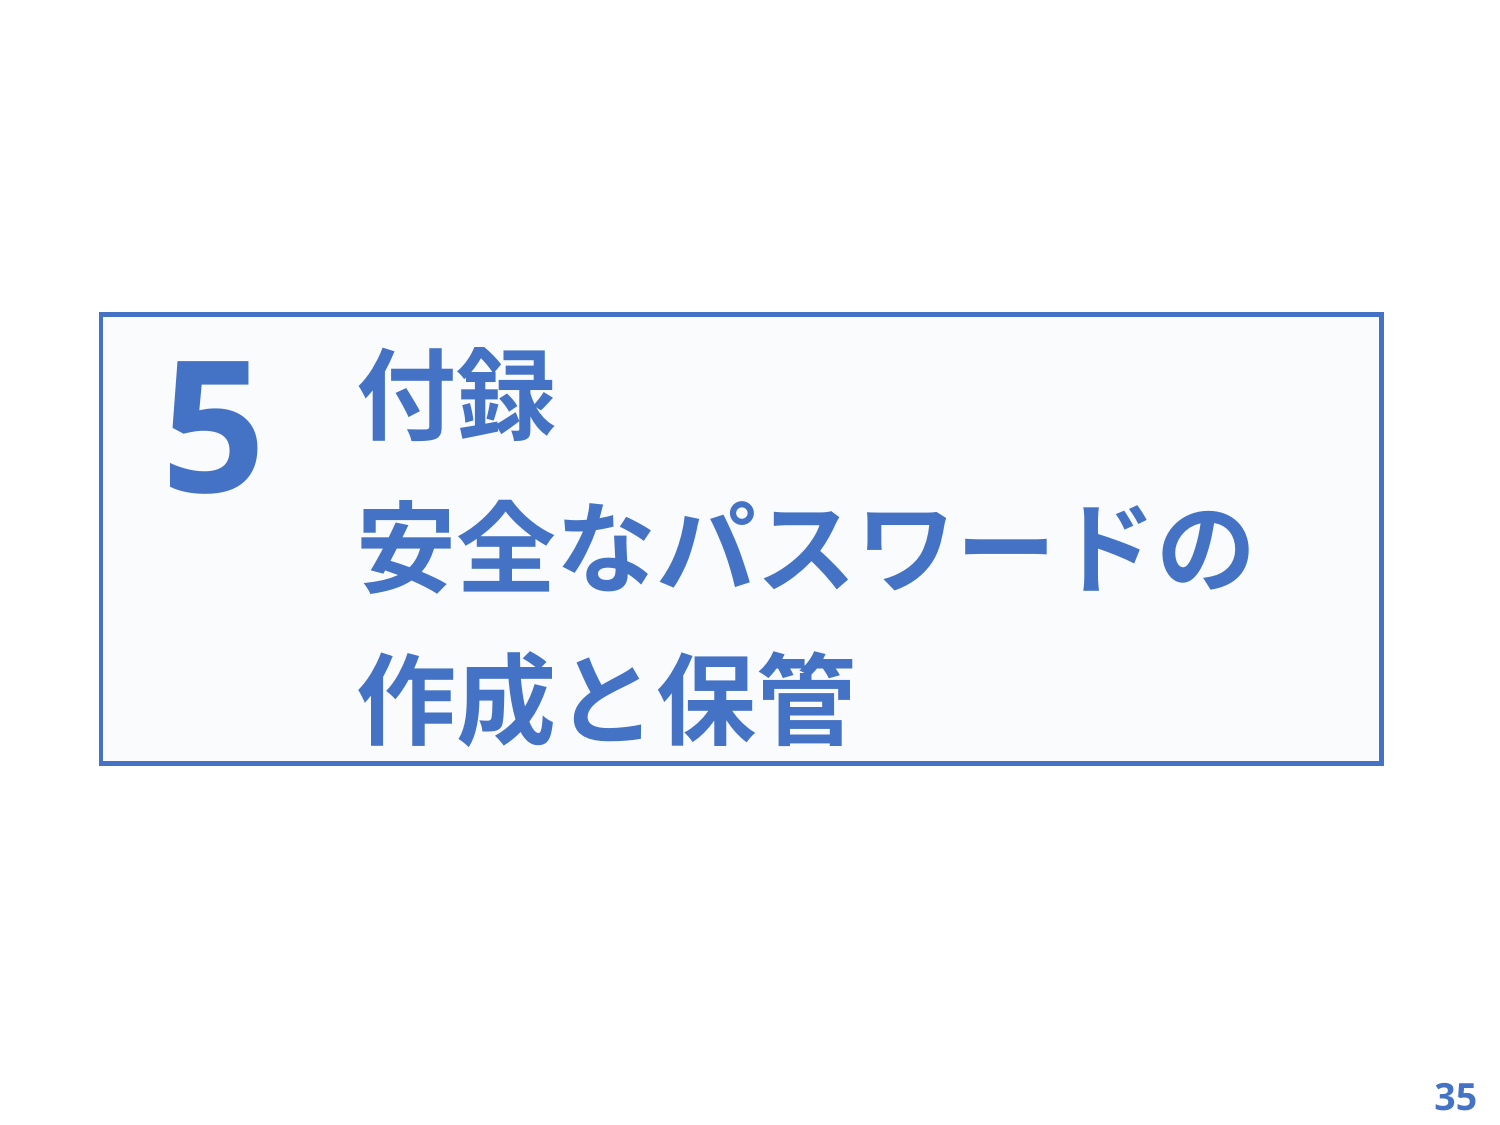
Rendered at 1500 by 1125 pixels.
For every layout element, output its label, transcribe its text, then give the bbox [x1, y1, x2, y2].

text_box 5 [86, 301, 342, 537]
text_box 35 [1411, 1065, 1500, 1125]
text_box 付録 安全なパスワードの 作成と保管 [341, 379, 1387, 699]
